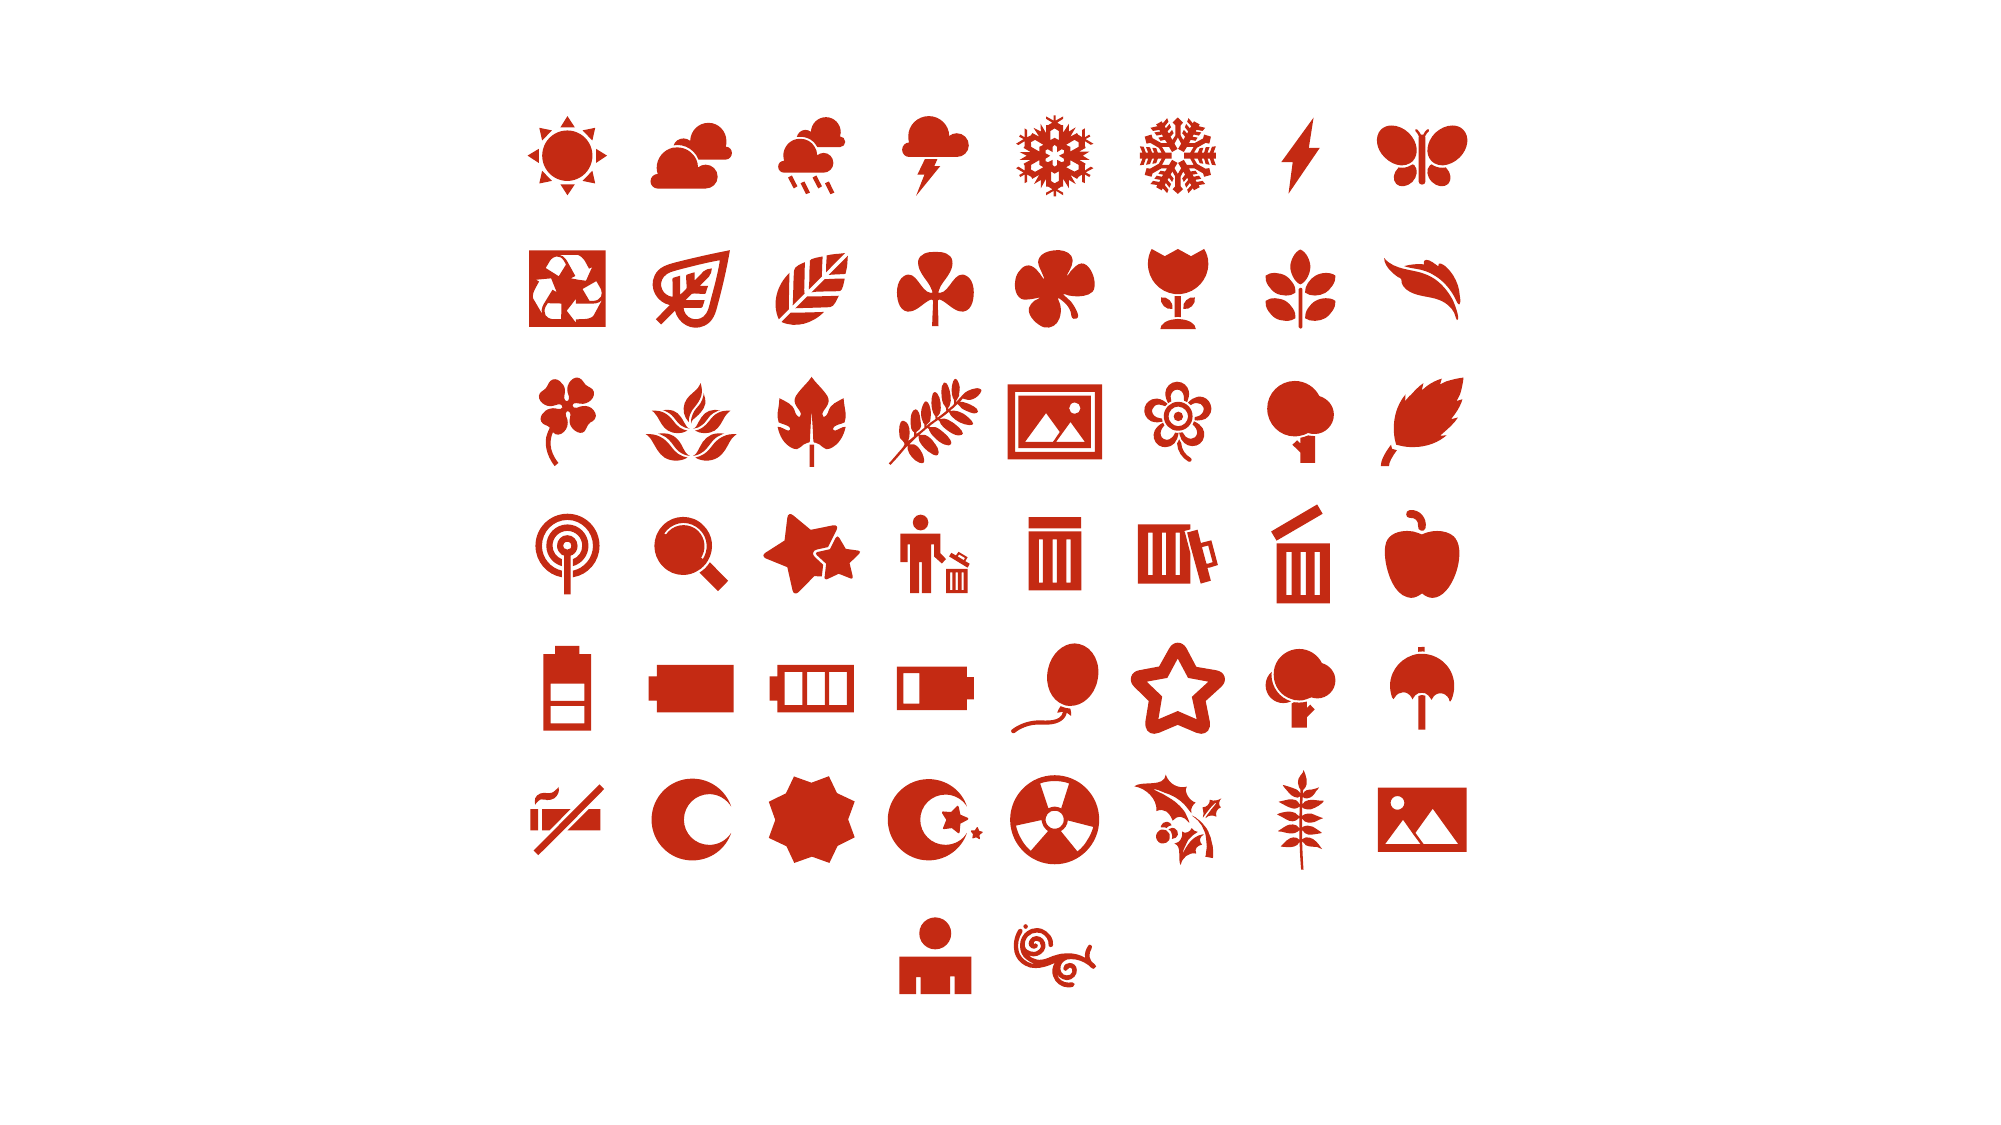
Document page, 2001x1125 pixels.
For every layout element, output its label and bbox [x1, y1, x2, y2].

text_box [527, 115, 1471, 994]
